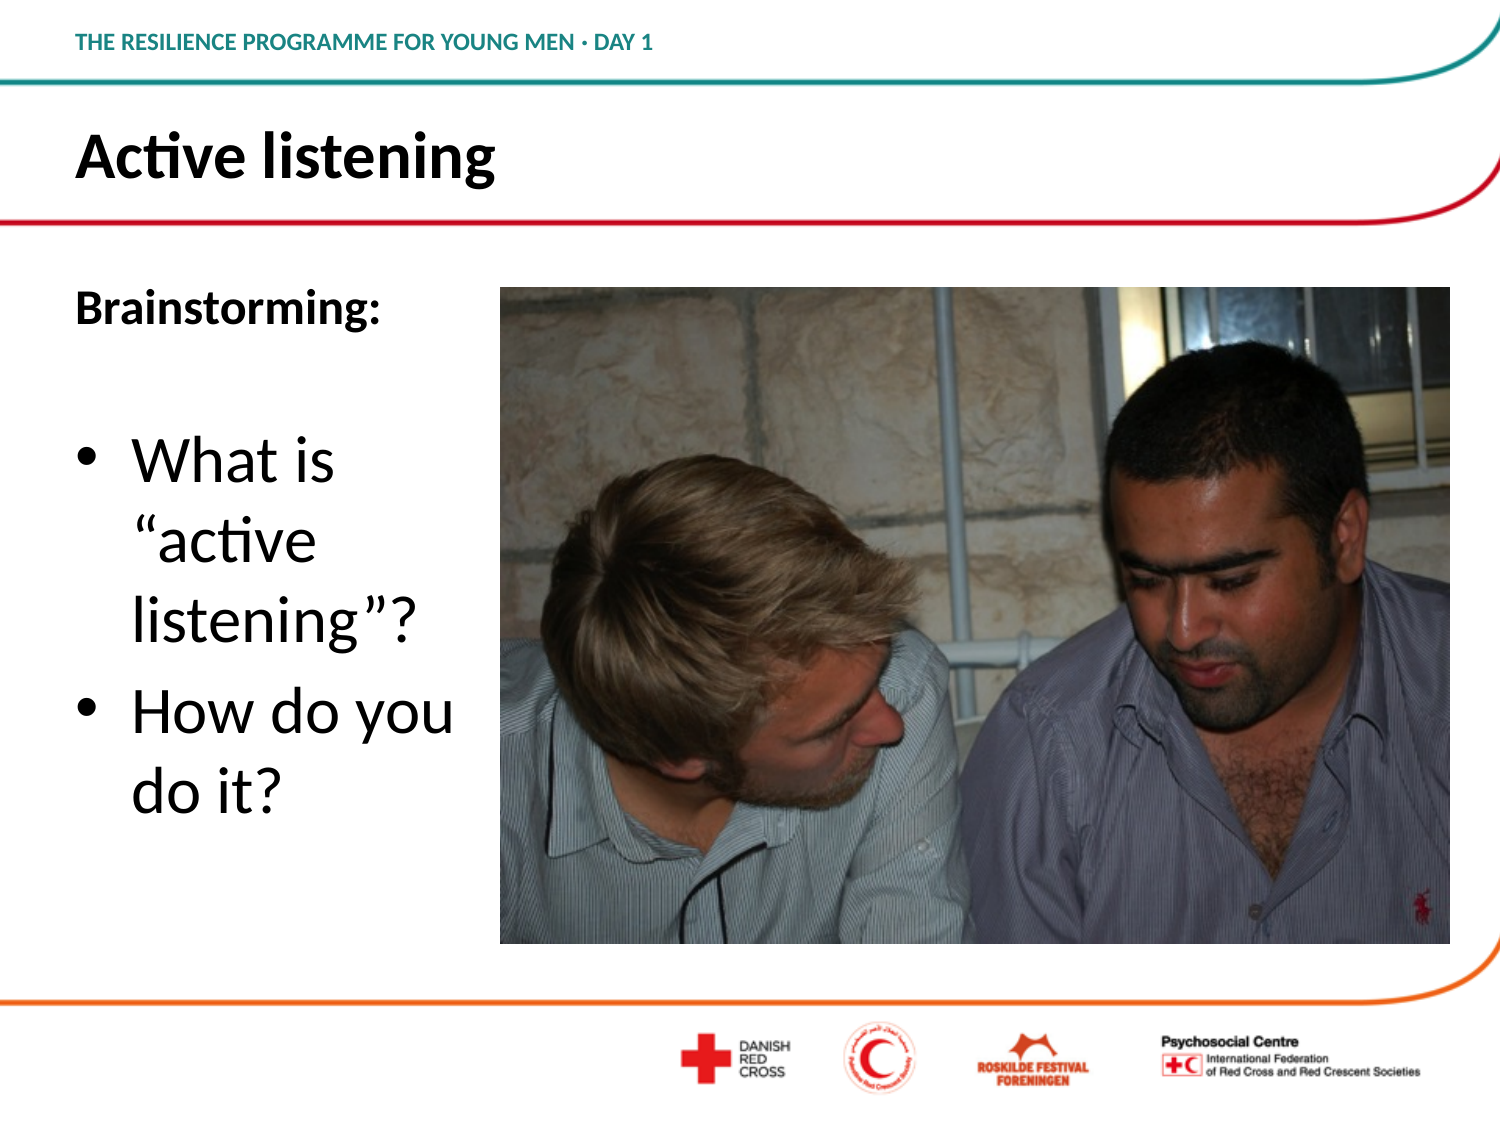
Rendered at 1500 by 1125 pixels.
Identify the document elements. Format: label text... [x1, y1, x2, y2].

picture [0, 0, 1500, 1125]
list Brainstorming: What is “active listening”? How do you do it? [75, 275, 513, 1005]
title Active listening [75, 81, 1425, 224]
